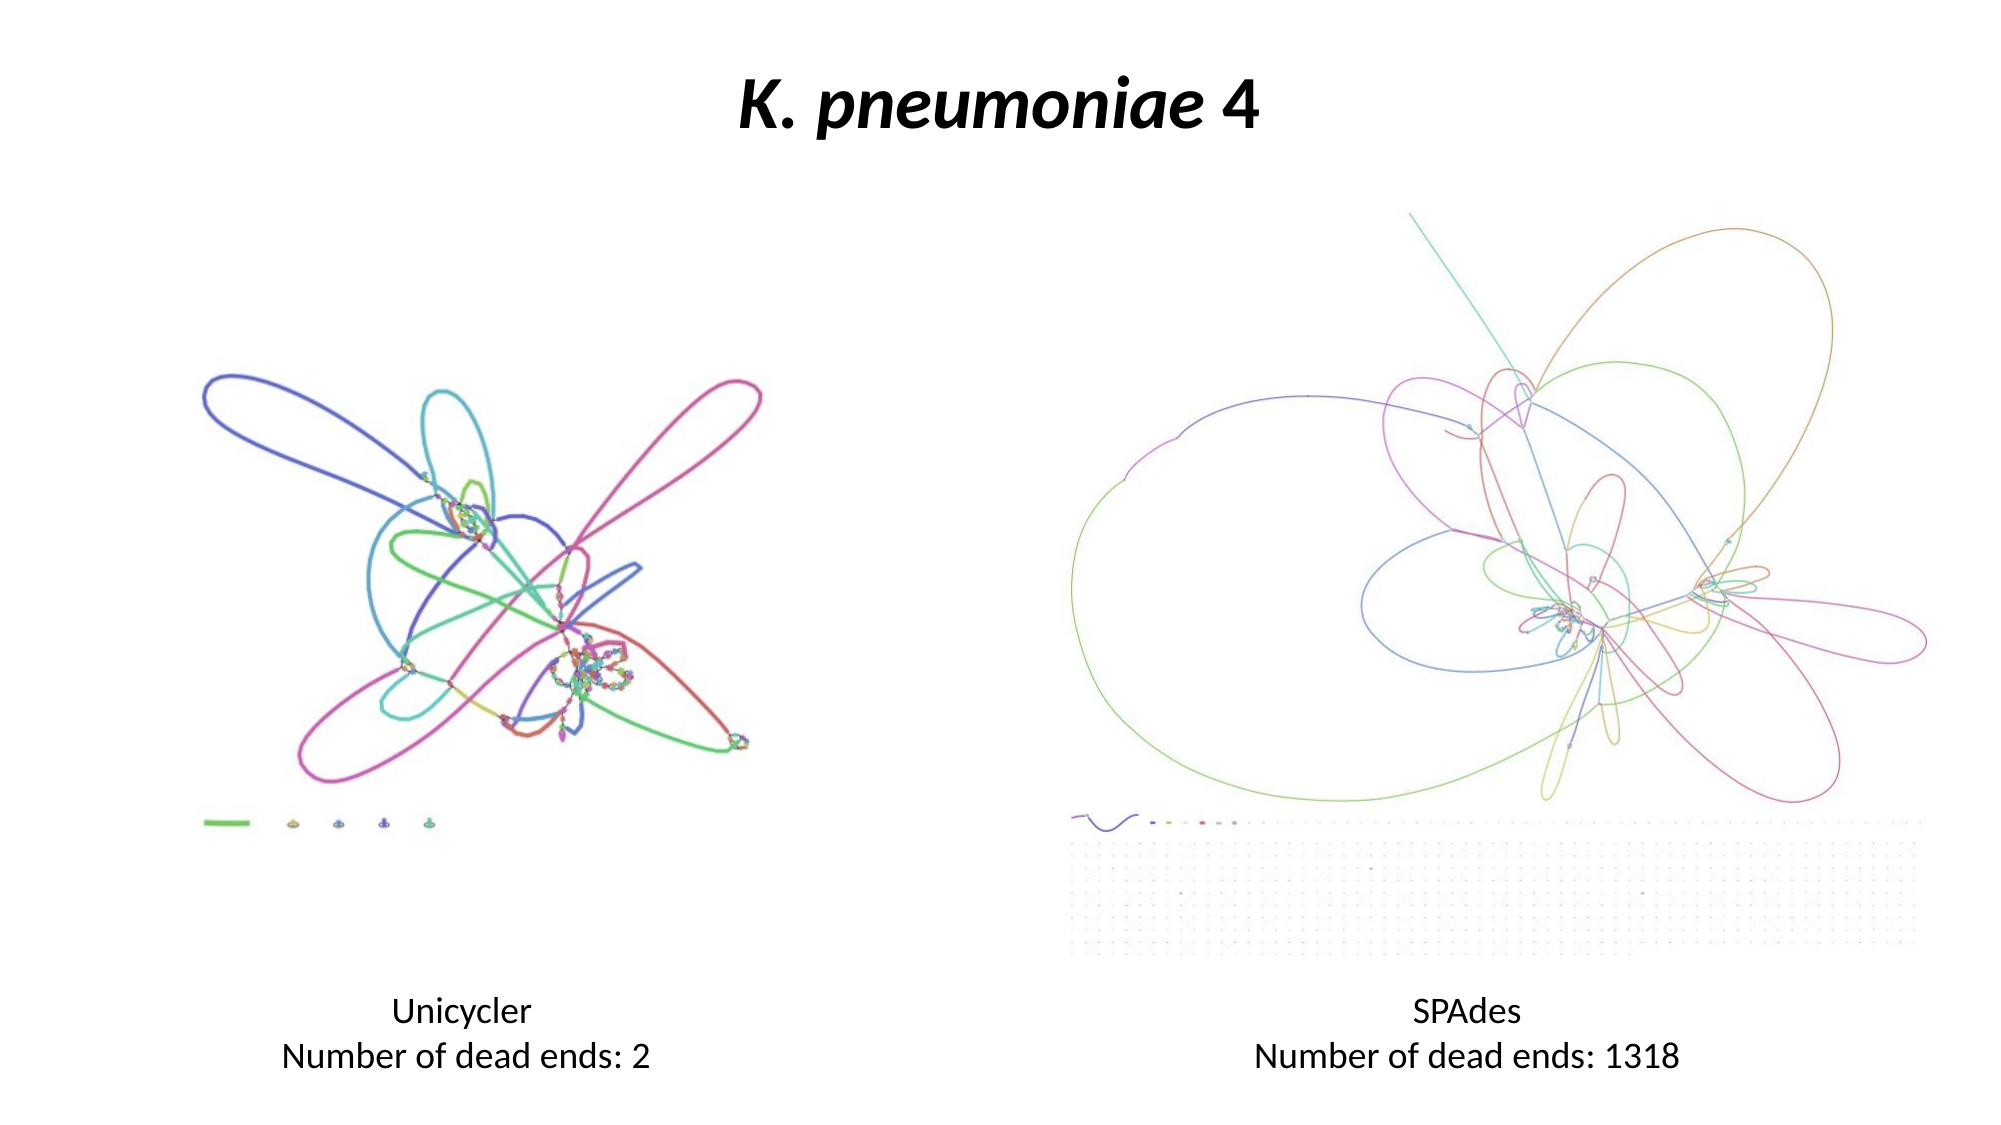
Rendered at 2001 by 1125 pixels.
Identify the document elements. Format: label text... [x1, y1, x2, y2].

picture [173, 313, 793, 891]
text_box Unicycler Number of dead ends: 2 [266, 979, 666, 1084]
text_box K. pneumoniae 4 [723, 46, 1276, 151]
text_box SPAdes Number of dead ends: 1318 [1239, 998, 1696, 1084]
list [1028, 170, 1970, 998]
